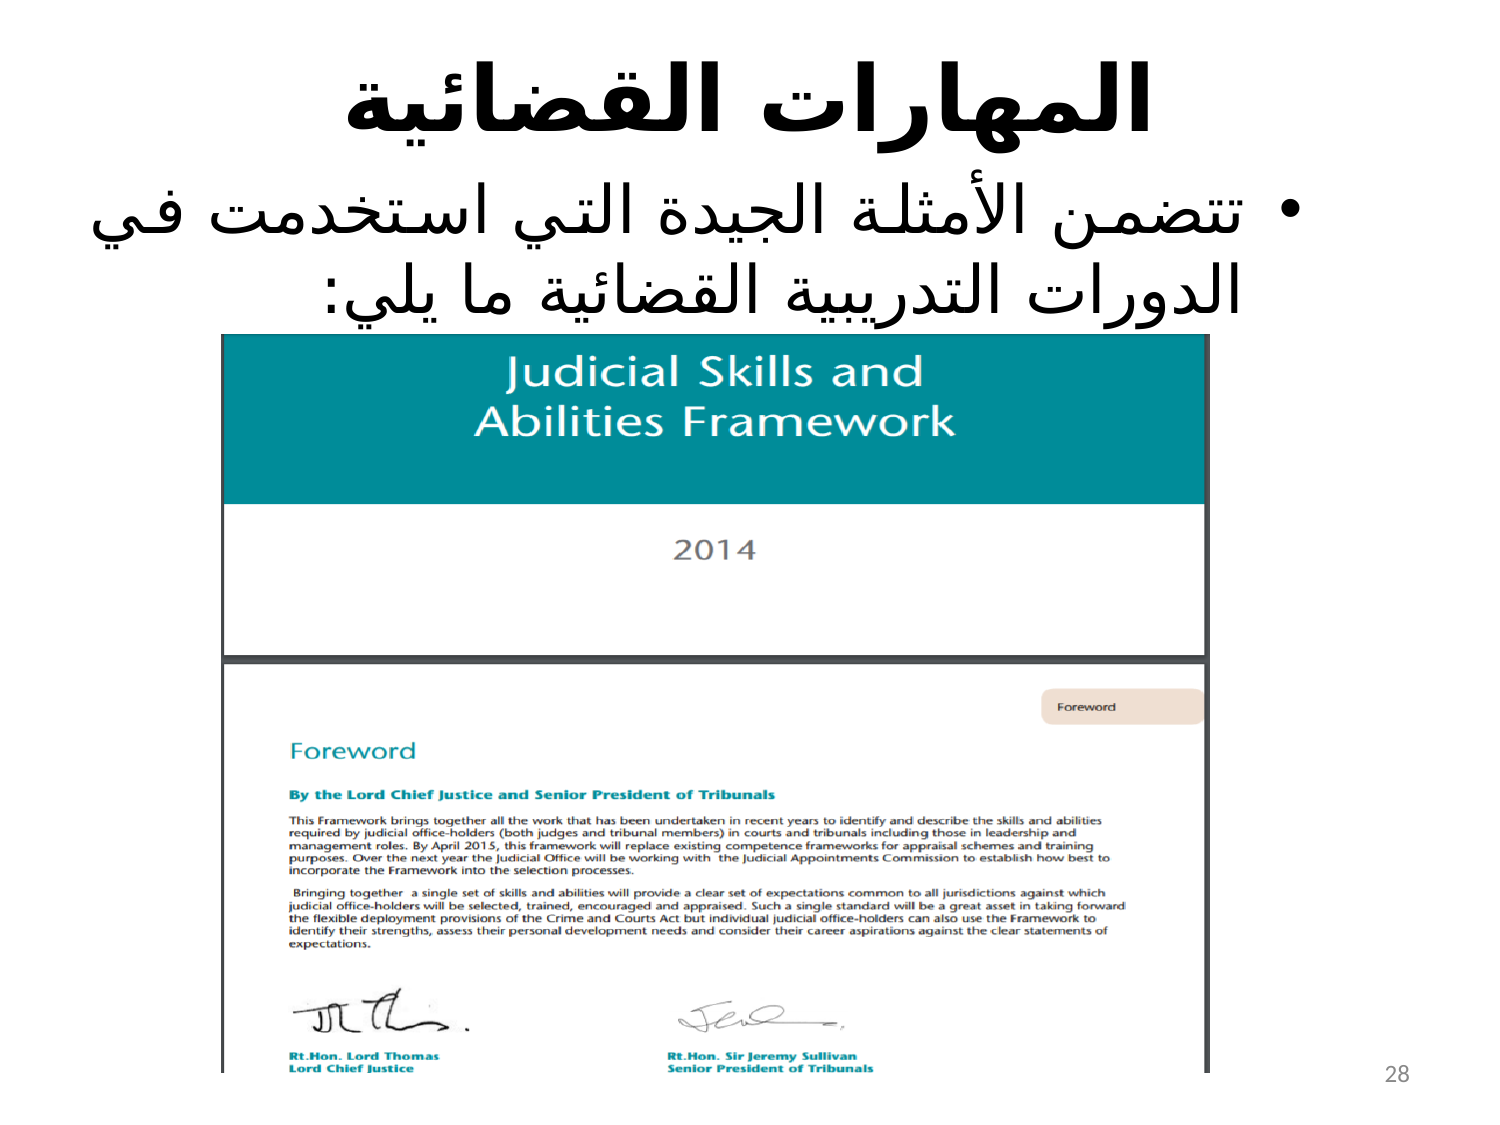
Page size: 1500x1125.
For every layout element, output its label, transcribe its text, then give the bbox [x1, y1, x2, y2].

picture [221, 333, 1210, 1073]
title المهارات القضائية [75, 1, 1425, 189]
text_box تتضمن الأمثلة الجيدة التي استخدمت في الدورات التدريبية القضائية ما يلي: [74, 159, 1317, 1073]
slide_number 28 [1074, 1042, 1425, 1103]
